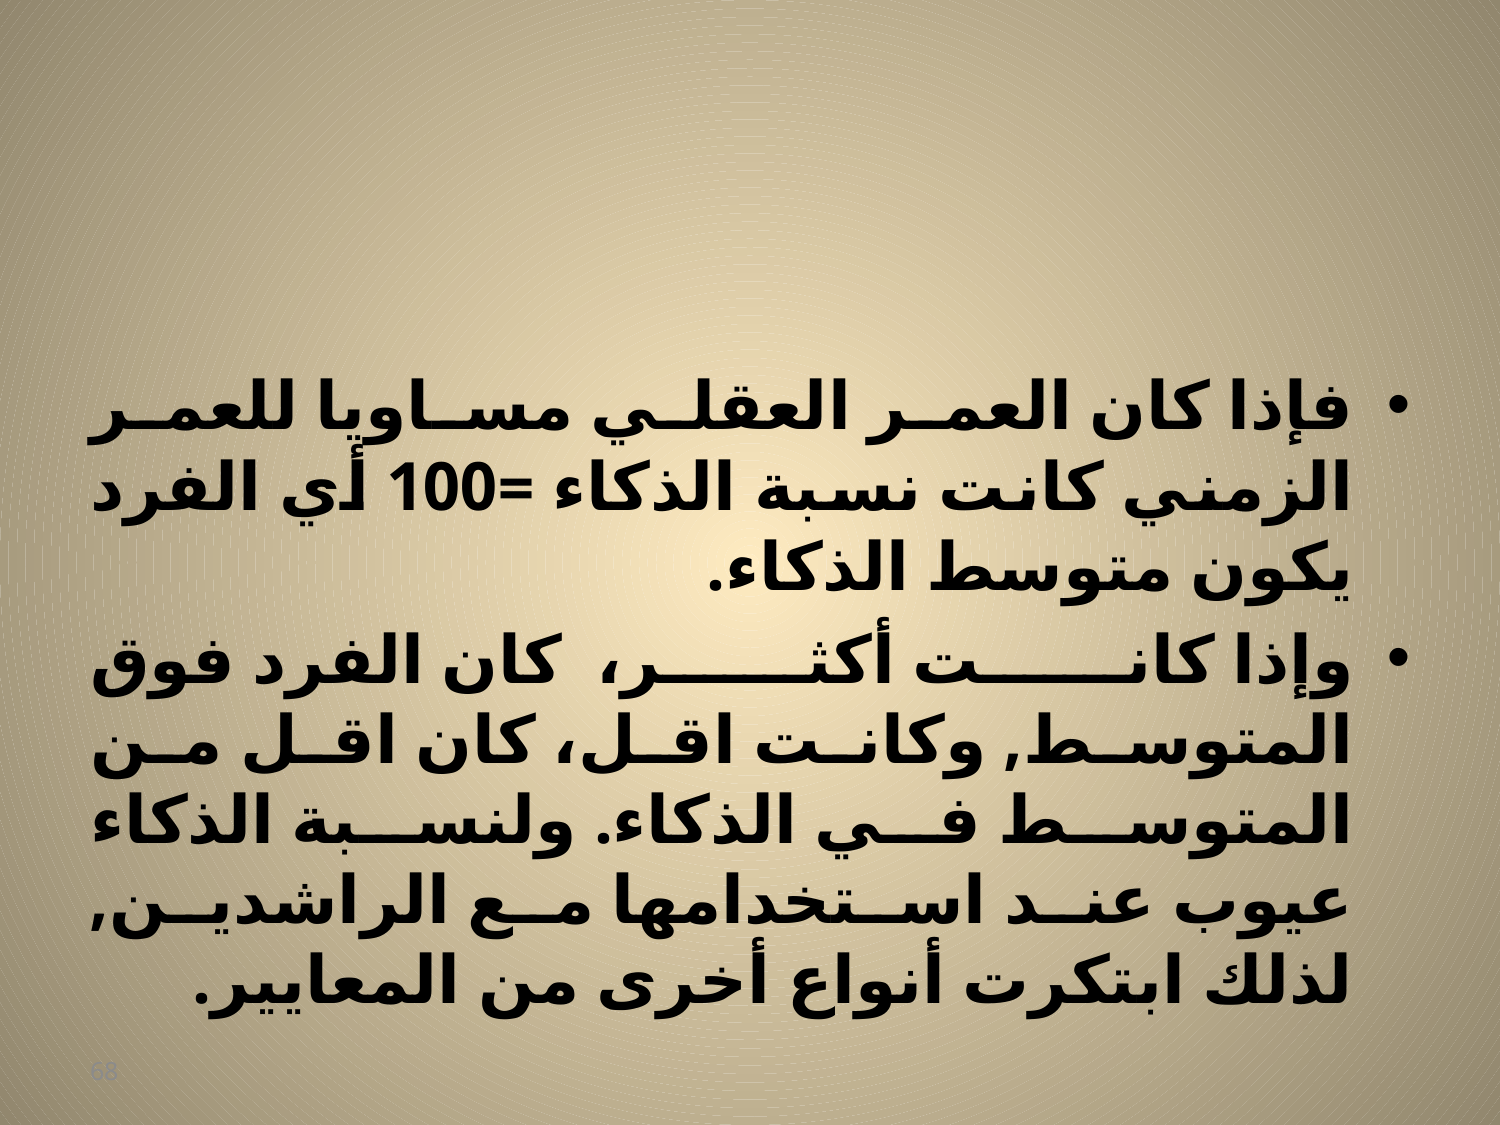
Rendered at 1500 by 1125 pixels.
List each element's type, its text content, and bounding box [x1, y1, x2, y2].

slide_number 68 [75, 1042, 425, 1103]
list فإذا كان العمر العقلي مساويا للعمر الزمني كانت نسبة الذكاء =100 أي الفرد يكون متوسط الذكاء. وإذا كانت أكثر، كان الفرد فوق المتوسط, وكانت اقل، كان اقل من المتوسط في الذكاء. ولنسبة الذكاء عيوب عند استخدامها مع الراشدين, لذلك ابتكرت أنواع أخرى من المعايير. [75, 262, 1425, 1005]
